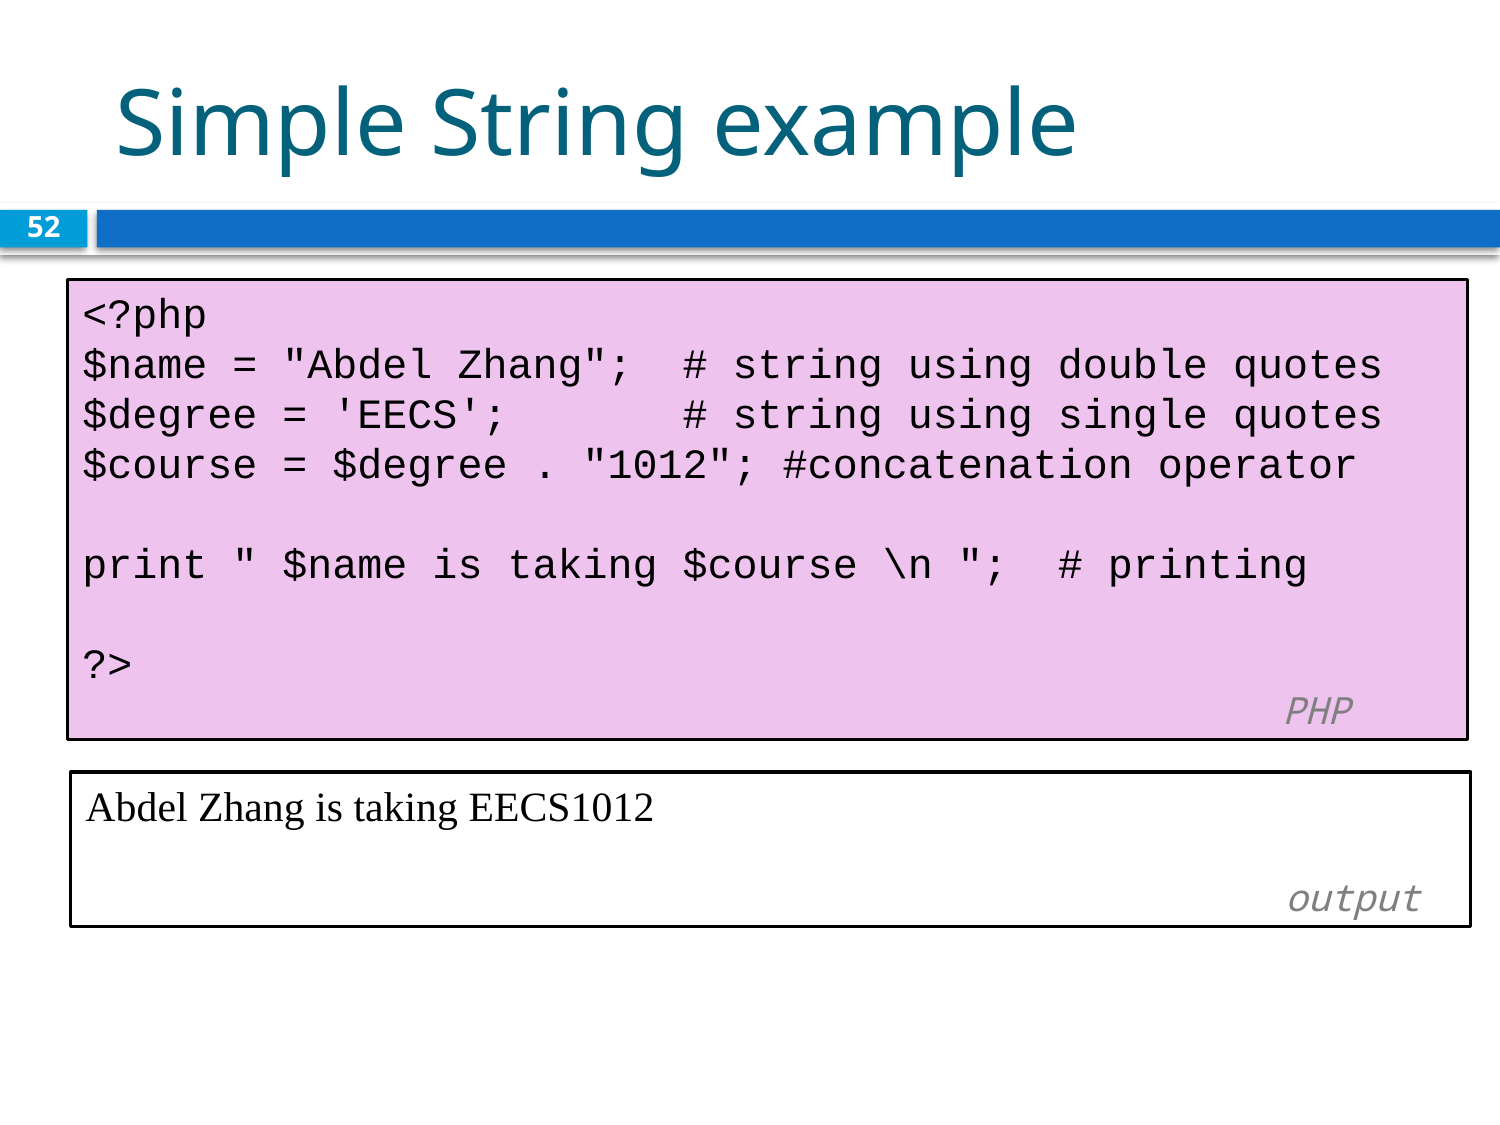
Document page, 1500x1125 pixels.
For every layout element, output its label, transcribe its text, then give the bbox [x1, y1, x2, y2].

text_box <?php $name = "Abdel Zhang"; # string using double quotes $degree = 'EECS'; # string using single quotes $course = $degree . "1012"; #concatenation operator print " $name is taking $course \n "; # printing ?> PHP [67, 279, 1468, 740]
text_box Abdel Zhang is taking EECS1012 output [70, 772, 1471, 927]
slide_number 52 [0, 208, 88, 249]
title Simple String example [100, 37, 1439, 201]
